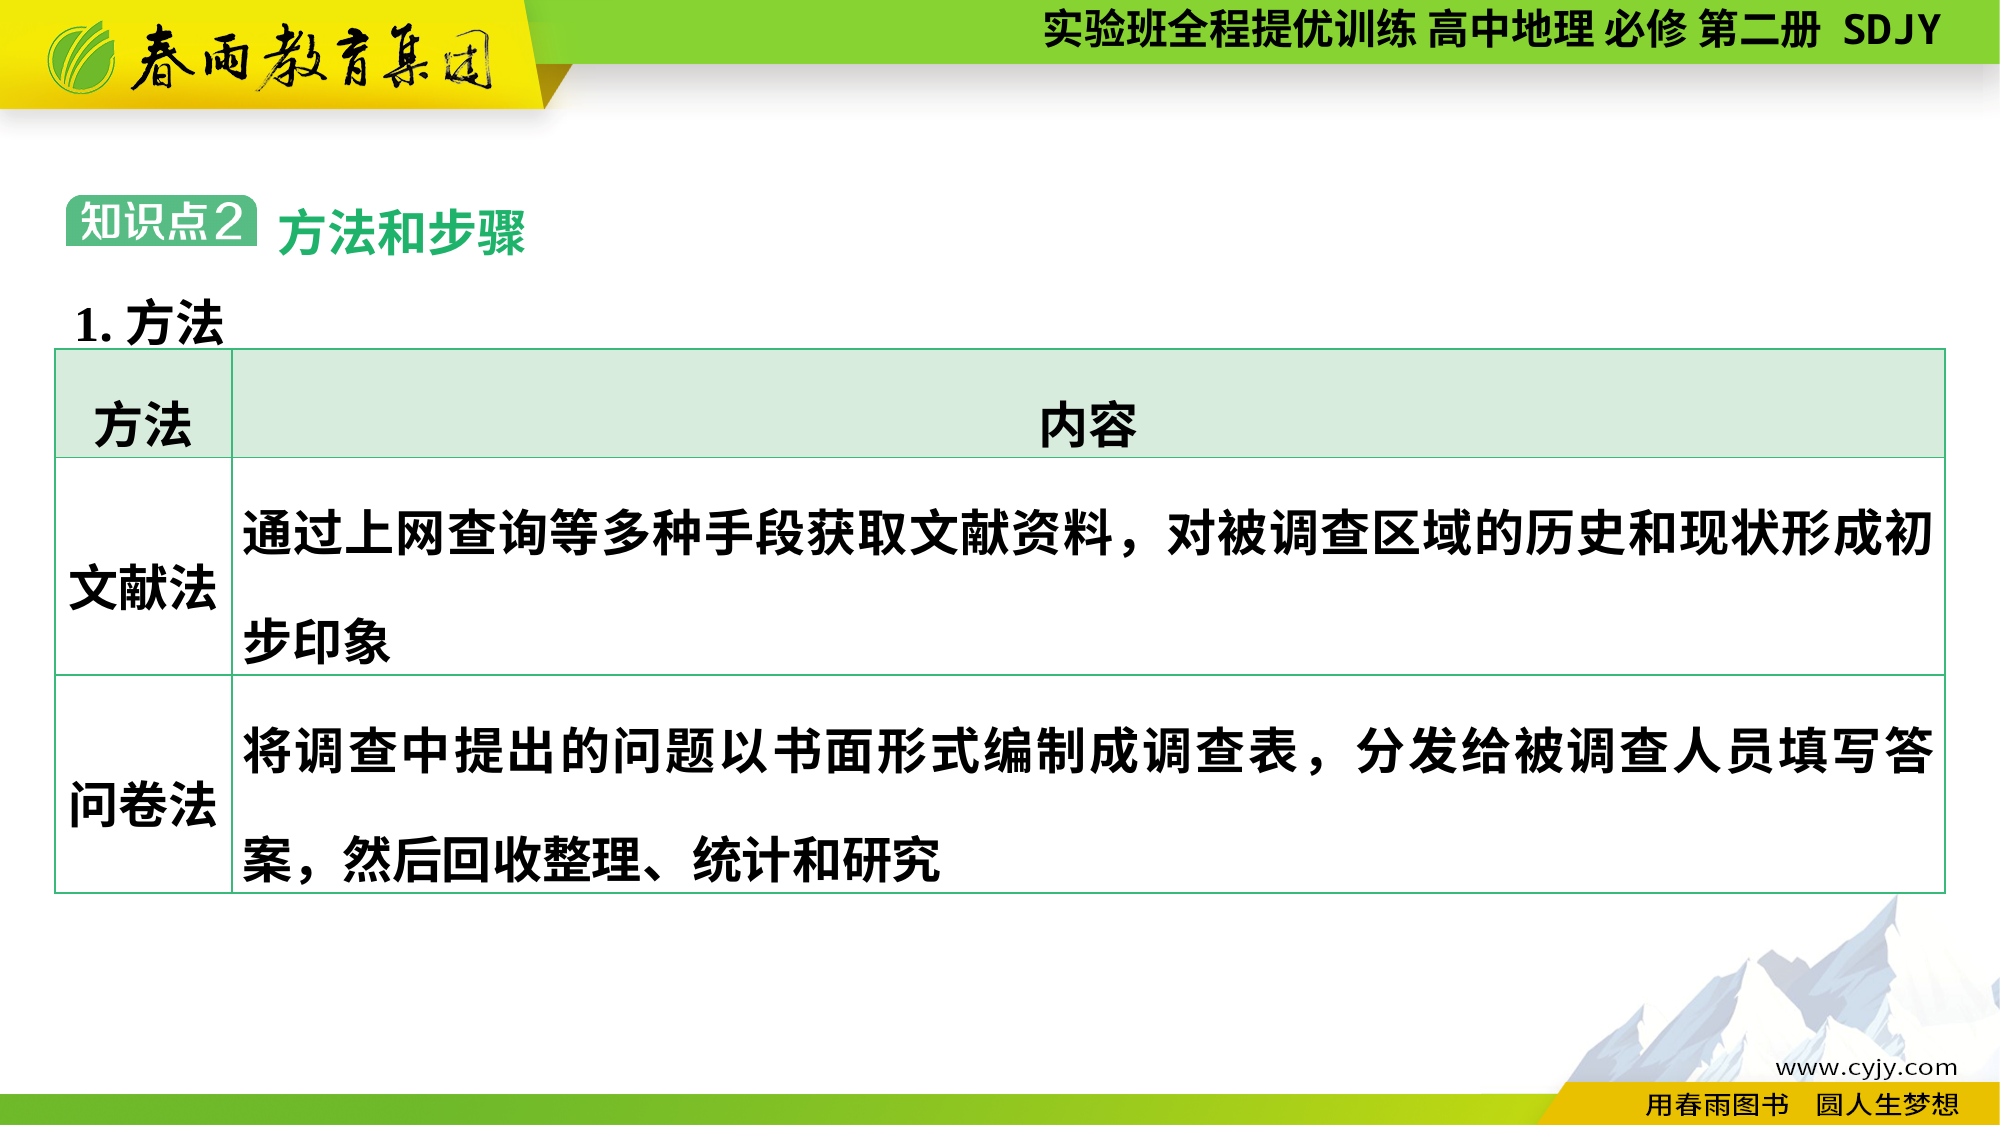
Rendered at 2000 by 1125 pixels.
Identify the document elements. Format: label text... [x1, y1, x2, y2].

table_header 方法 [56, 350, 231, 457]
table_cell 通过上网查询等多种手段获取文献资料，对被调查区域的历史和现状形成初步印象 [233, 458, 1944, 674]
table_header 内容 [233, 350, 1944, 457]
table_cell 文献法 [56, 458, 231, 674]
picture [0, 0, 2000, 1125]
table_cell 问卷法 [56, 676, 231, 892]
table_cell 将调查中提出的问题以书面形式编制成调查表，分发给被调查人员填写答案，然后回收整理、统计和研究 [233, 676, 1944, 892]
list 方法和步骤 1.方法 [59, 163, 1944, 348]
